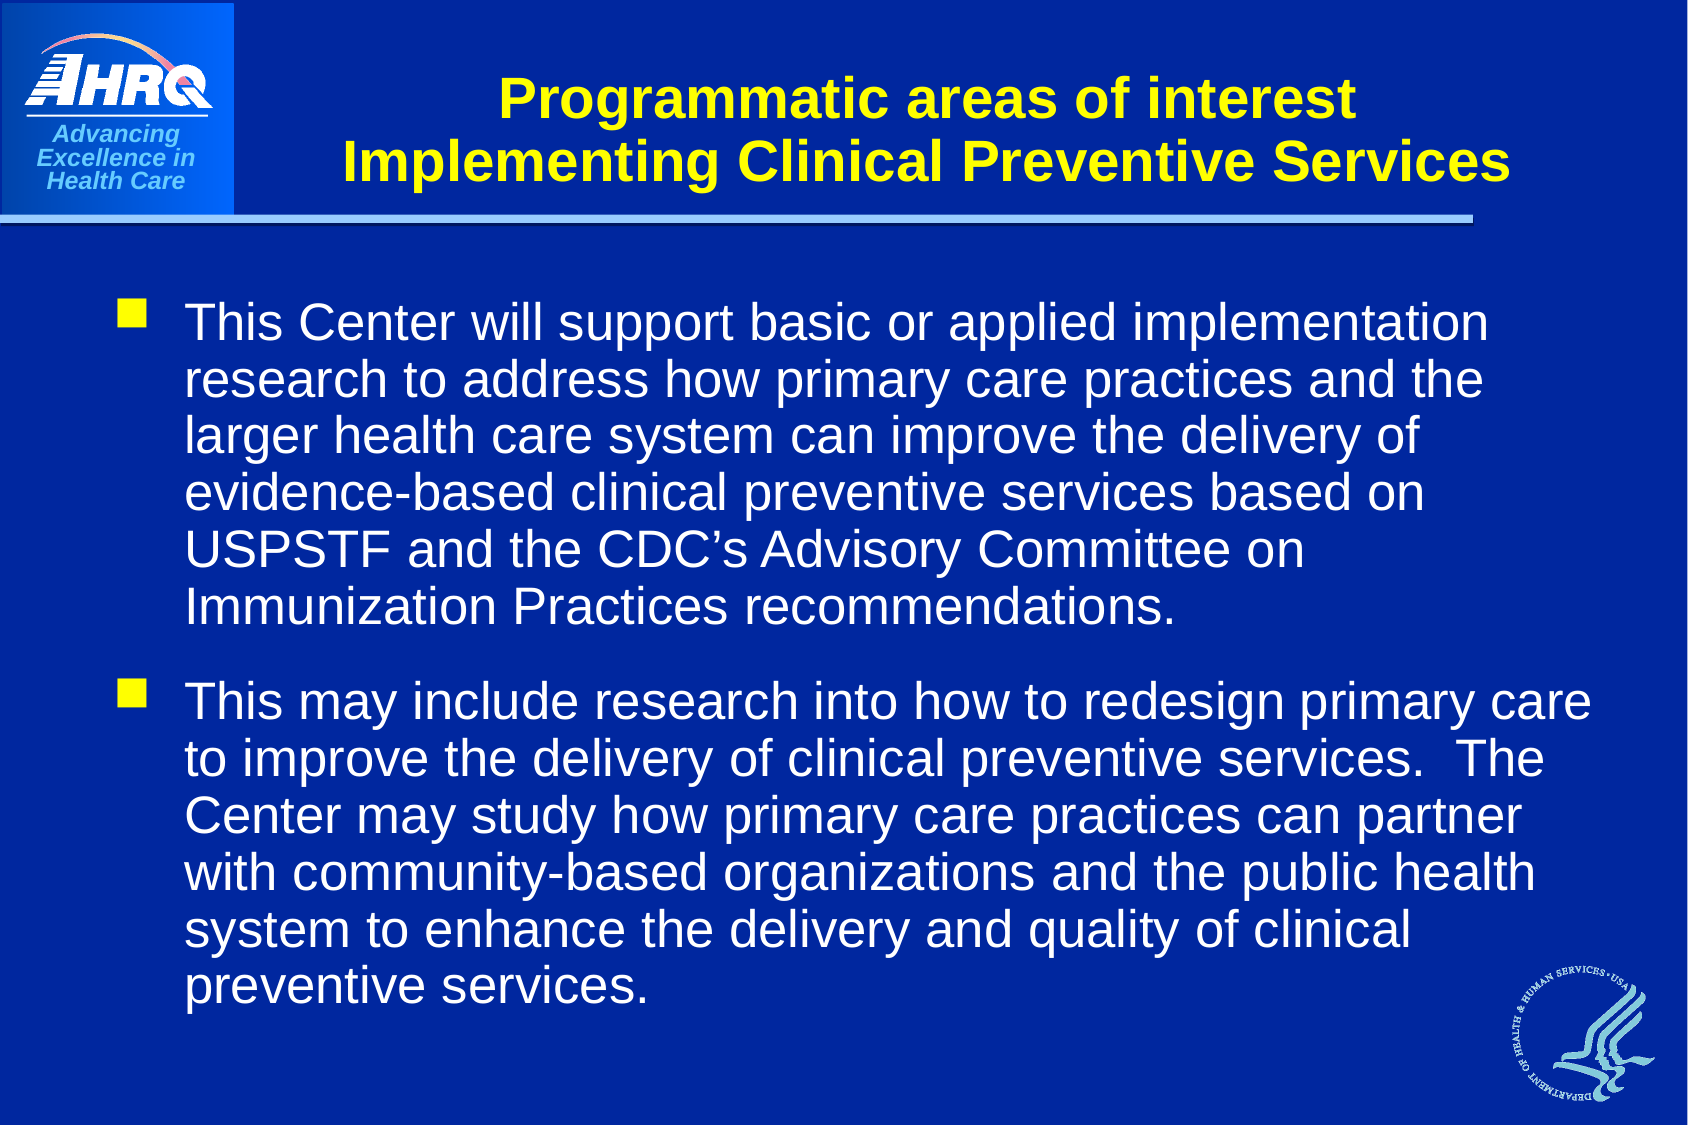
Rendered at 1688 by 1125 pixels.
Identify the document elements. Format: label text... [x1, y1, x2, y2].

list This Center will support basic or applied implementation research to address how primary care practices and the larger health care system can improve the delivery of evidence-based clinical preventive services based on USPSTF and the CDC’s Advisory Committee on Immunization Practices recommendations. This may include research into how to redesign primary care to improve the delivery of clinical preventive services. The Center may study how primary care practices can partner with community-based organizations and the public health system to enhance the delivery and quality of clinical preventive services. [97, 286, 1618, 1031]
picture [9, 12, 229, 133]
title Programmatic areas of interest Implementing Clinical Preventive Services [268, 56, 1588, 202]
picture [1493, 950, 1670, 1123]
